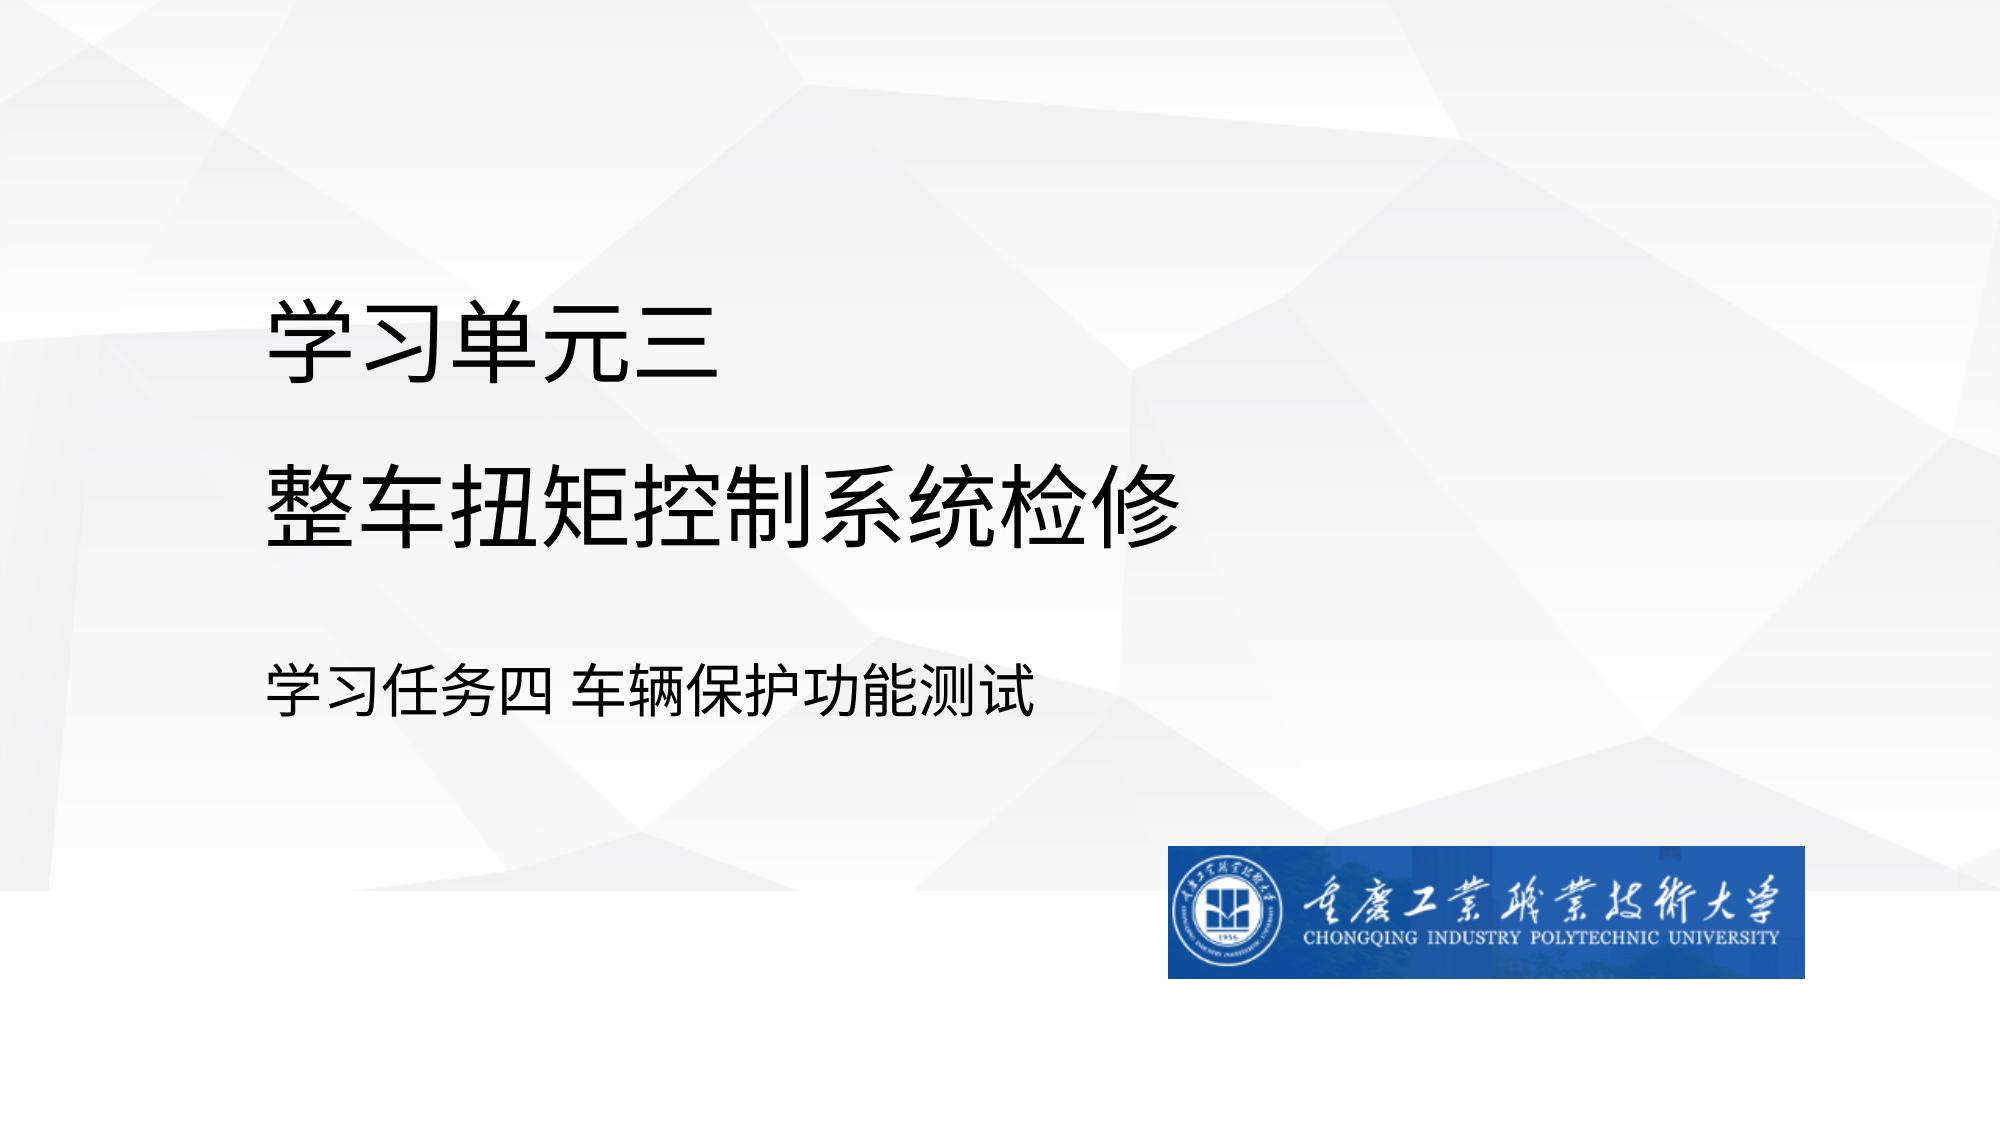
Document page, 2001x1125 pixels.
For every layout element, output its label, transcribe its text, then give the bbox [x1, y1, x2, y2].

text_box 学习单元三 整车扭矩控制系统检修 [249, 199, 1750, 591]
picture [0, 0, 2000, 979]
text_box 学习任务四 车辆保护功能测试 [249, 654, 1750, 926]
